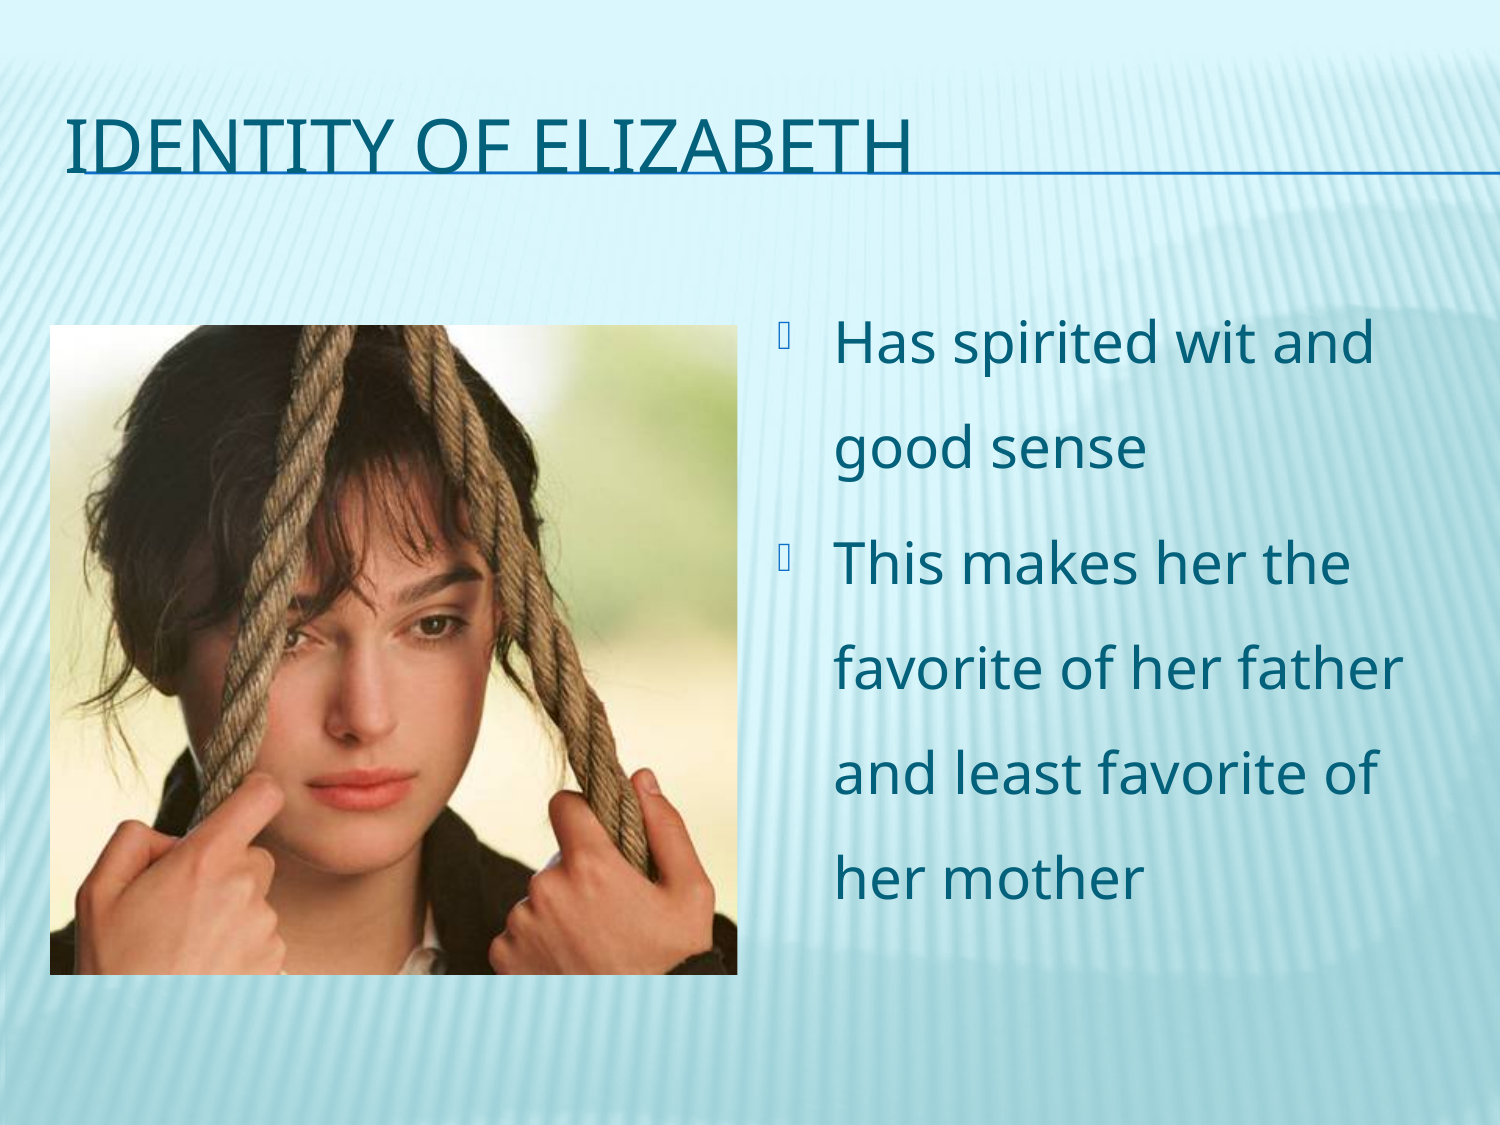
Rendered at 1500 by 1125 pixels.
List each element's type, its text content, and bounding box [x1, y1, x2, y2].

list Has spirited wit and good sense This makes her the favorite of her father and least favorite of her mother [762, 262, 1475, 1038]
title Identity of Elizabeth [49, 75, 1475, 213]
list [49, 325, 738, 975]
